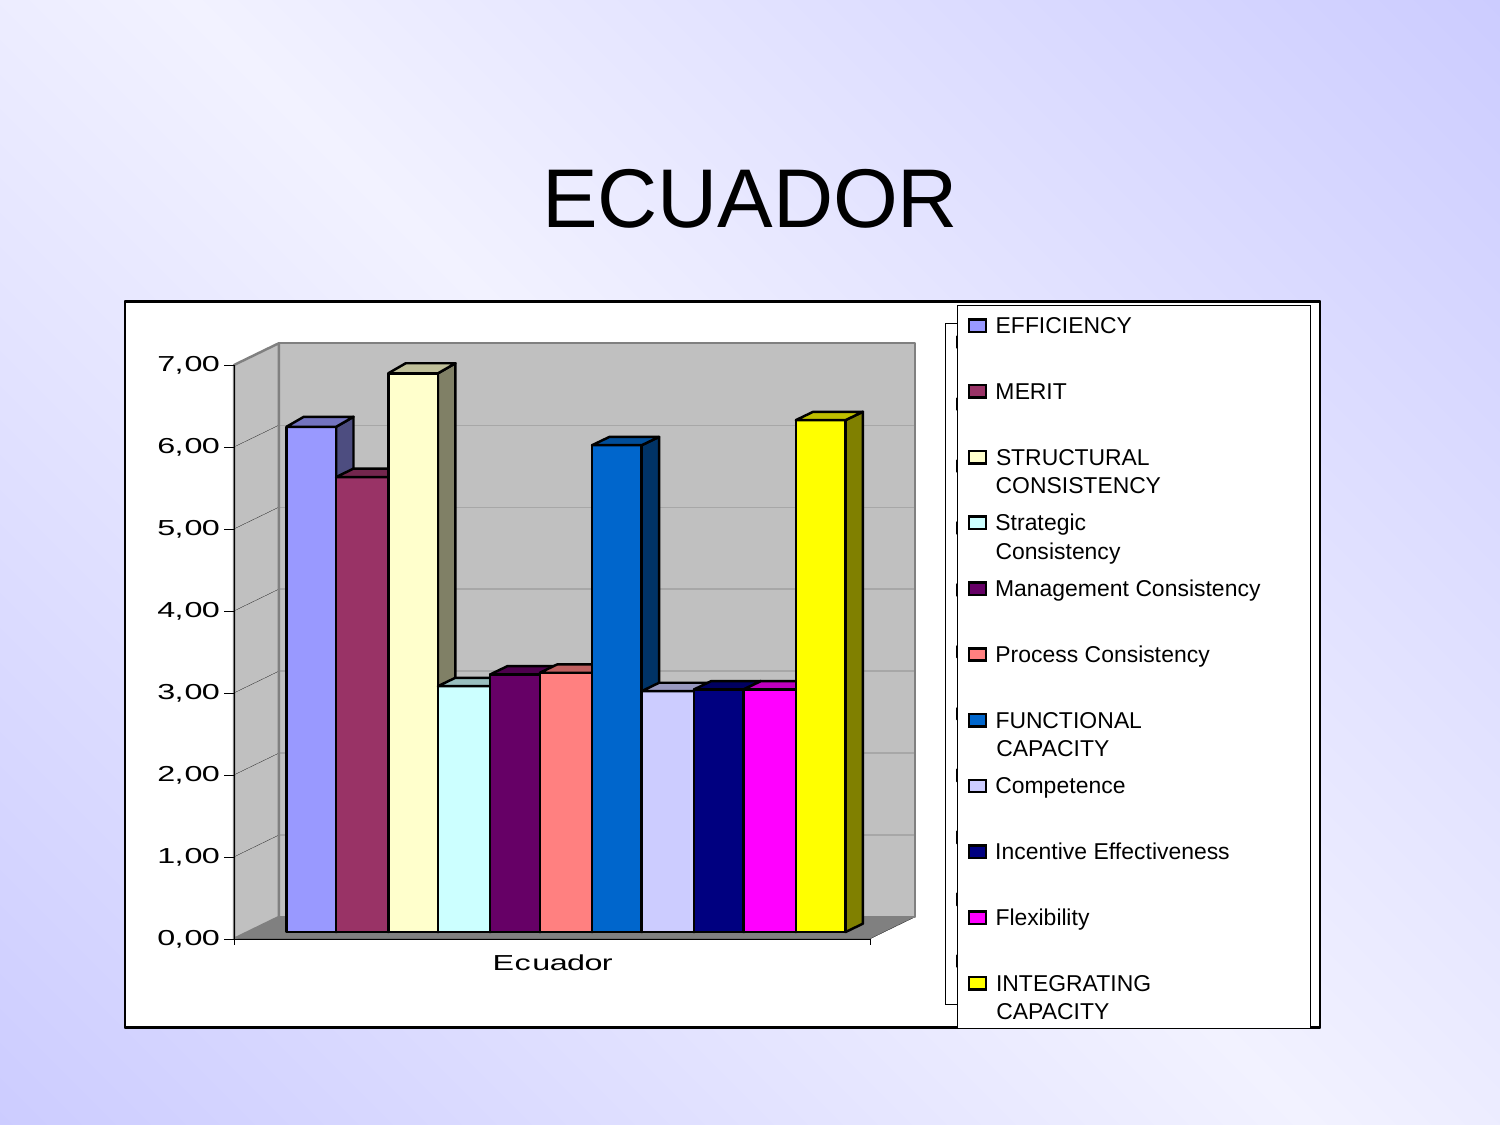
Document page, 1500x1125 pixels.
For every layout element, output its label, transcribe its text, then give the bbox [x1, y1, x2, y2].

title ECUADOR [112, 99, 1388, 288]
picture [112, 292, 1338, 1038]
